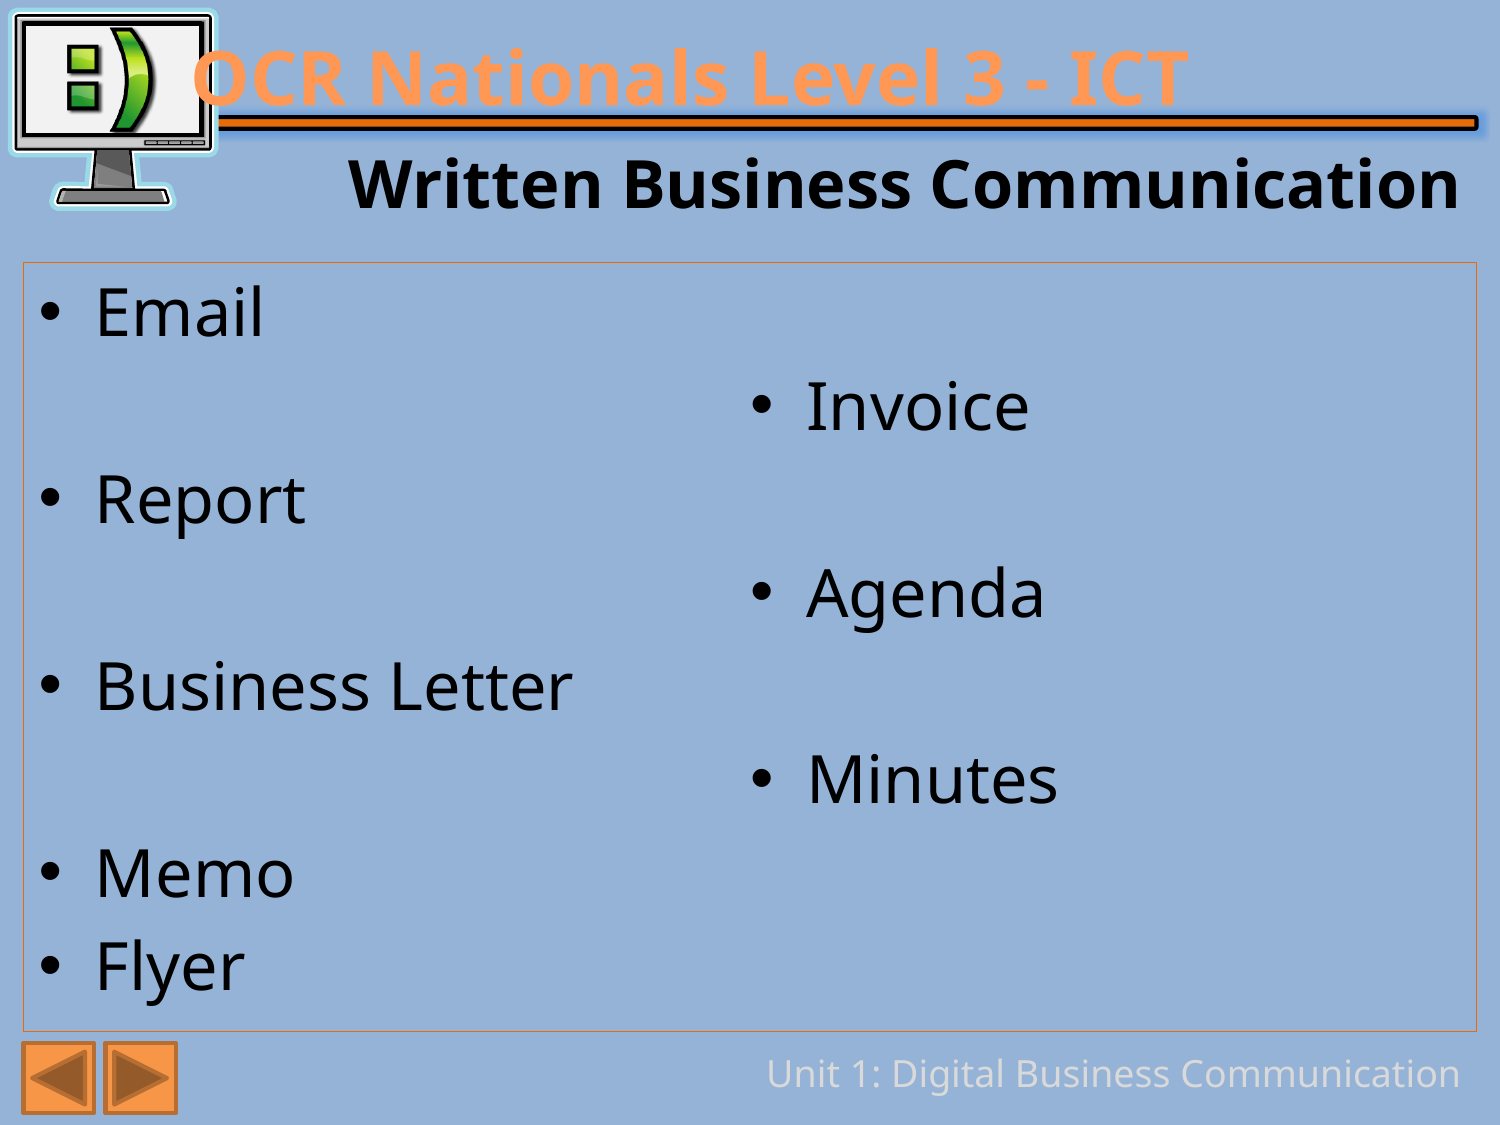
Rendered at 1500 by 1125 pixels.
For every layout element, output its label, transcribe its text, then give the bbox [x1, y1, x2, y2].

title Written Business Communication [187, 117, 1477, 247]
picture [48, 21, 172, 139]
list Email Report Business Letter Memo Flyer Invoice Agenda Minutes [23, 262, 1477, 1032]
